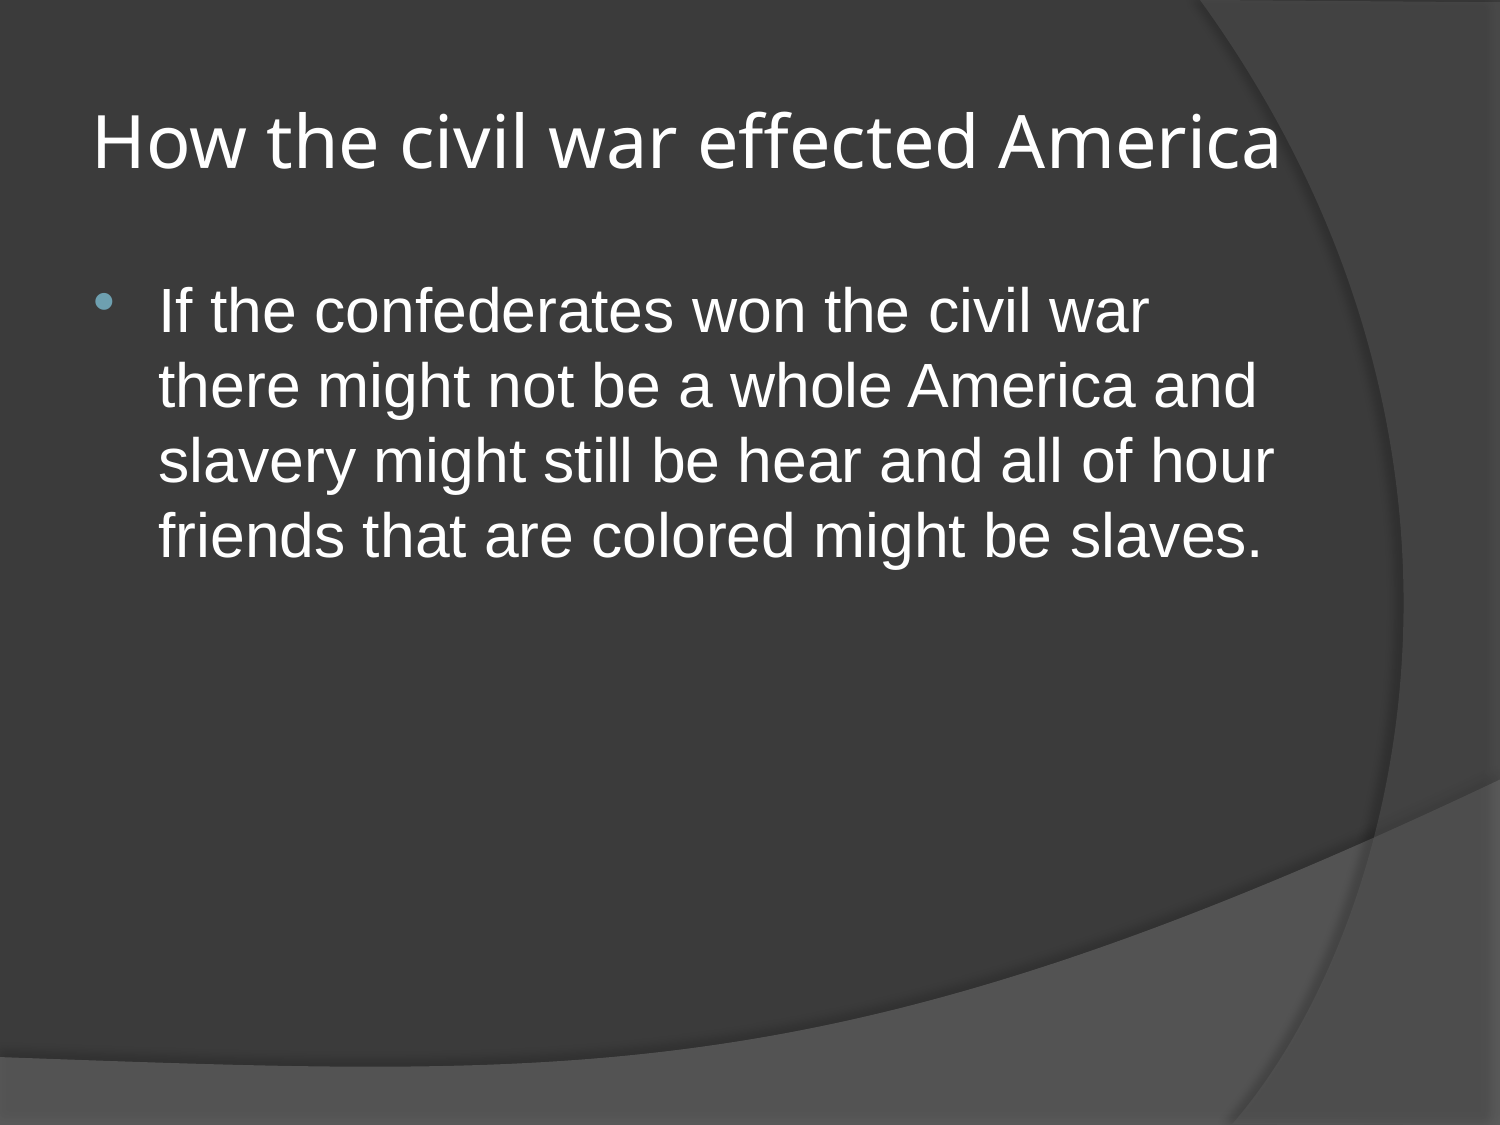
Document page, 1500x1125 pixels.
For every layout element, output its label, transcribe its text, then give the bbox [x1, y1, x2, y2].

title How the civil war effected America [75, 45, 1300, 233]
list If the confederates won the civil war there might not be a whole America and slavery might still be hear and all of hour friends that are colored might be slaves. [75, 262, 1300, 1005]
